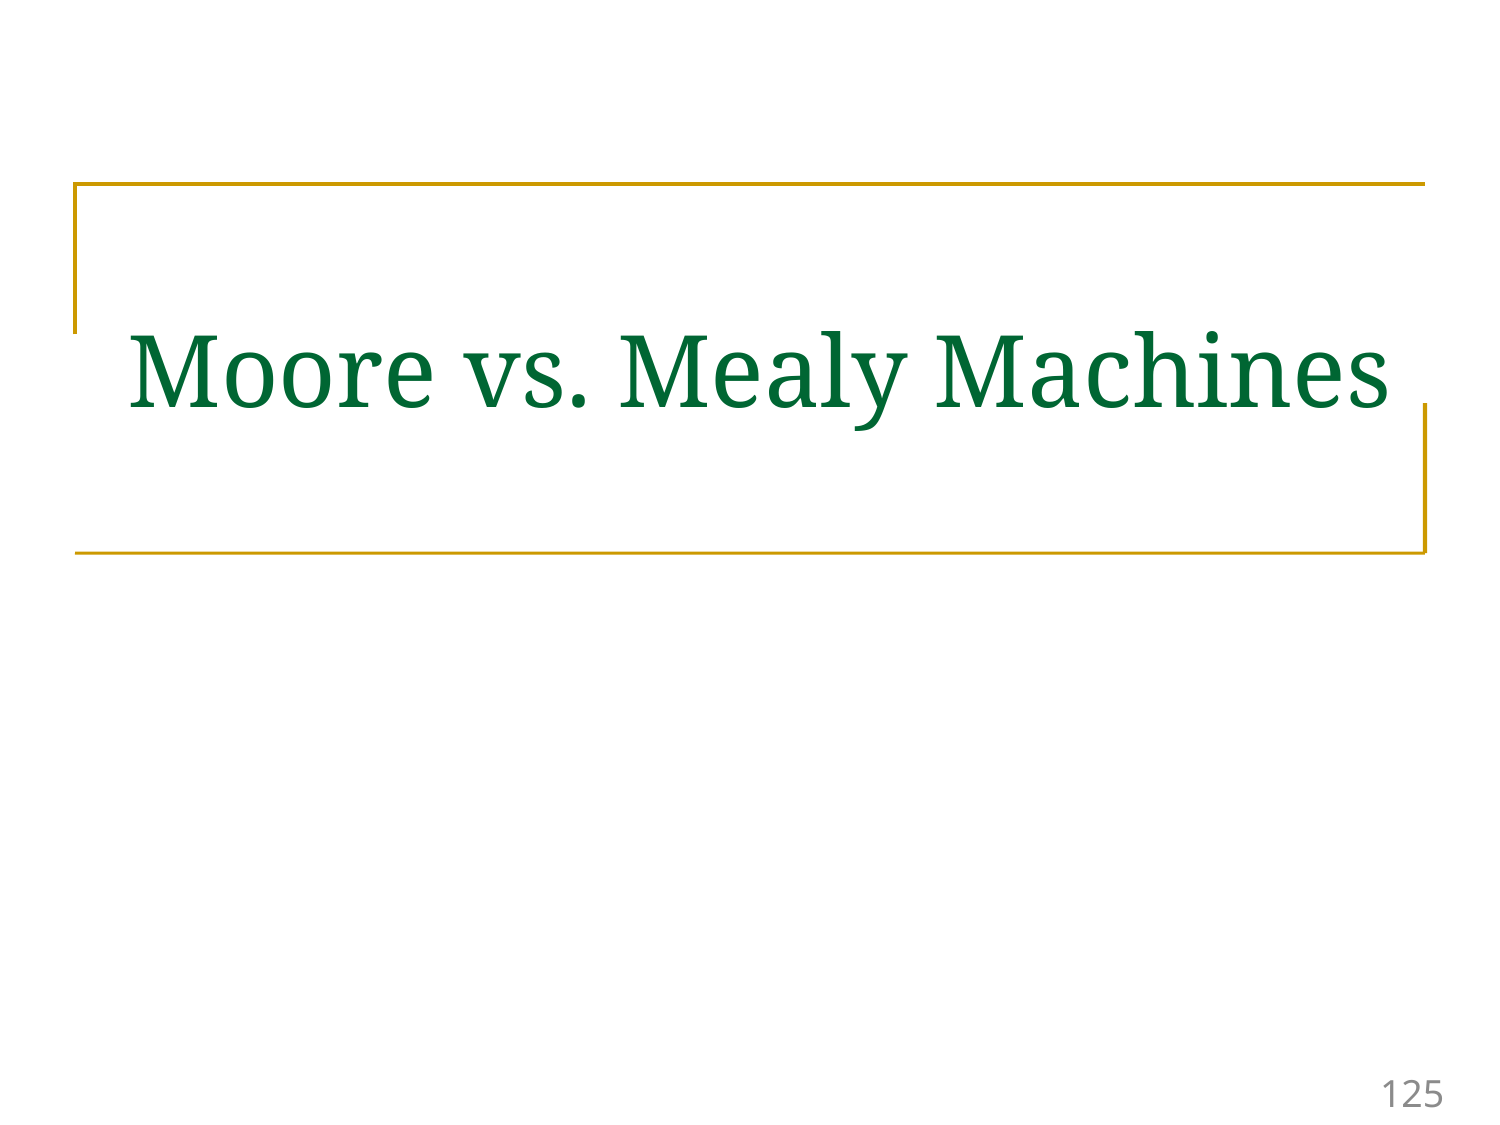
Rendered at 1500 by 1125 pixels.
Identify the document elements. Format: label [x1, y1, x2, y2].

slide_number [1121, 1066, 1460, 1125]
title [112, 299, 1413, 588]
